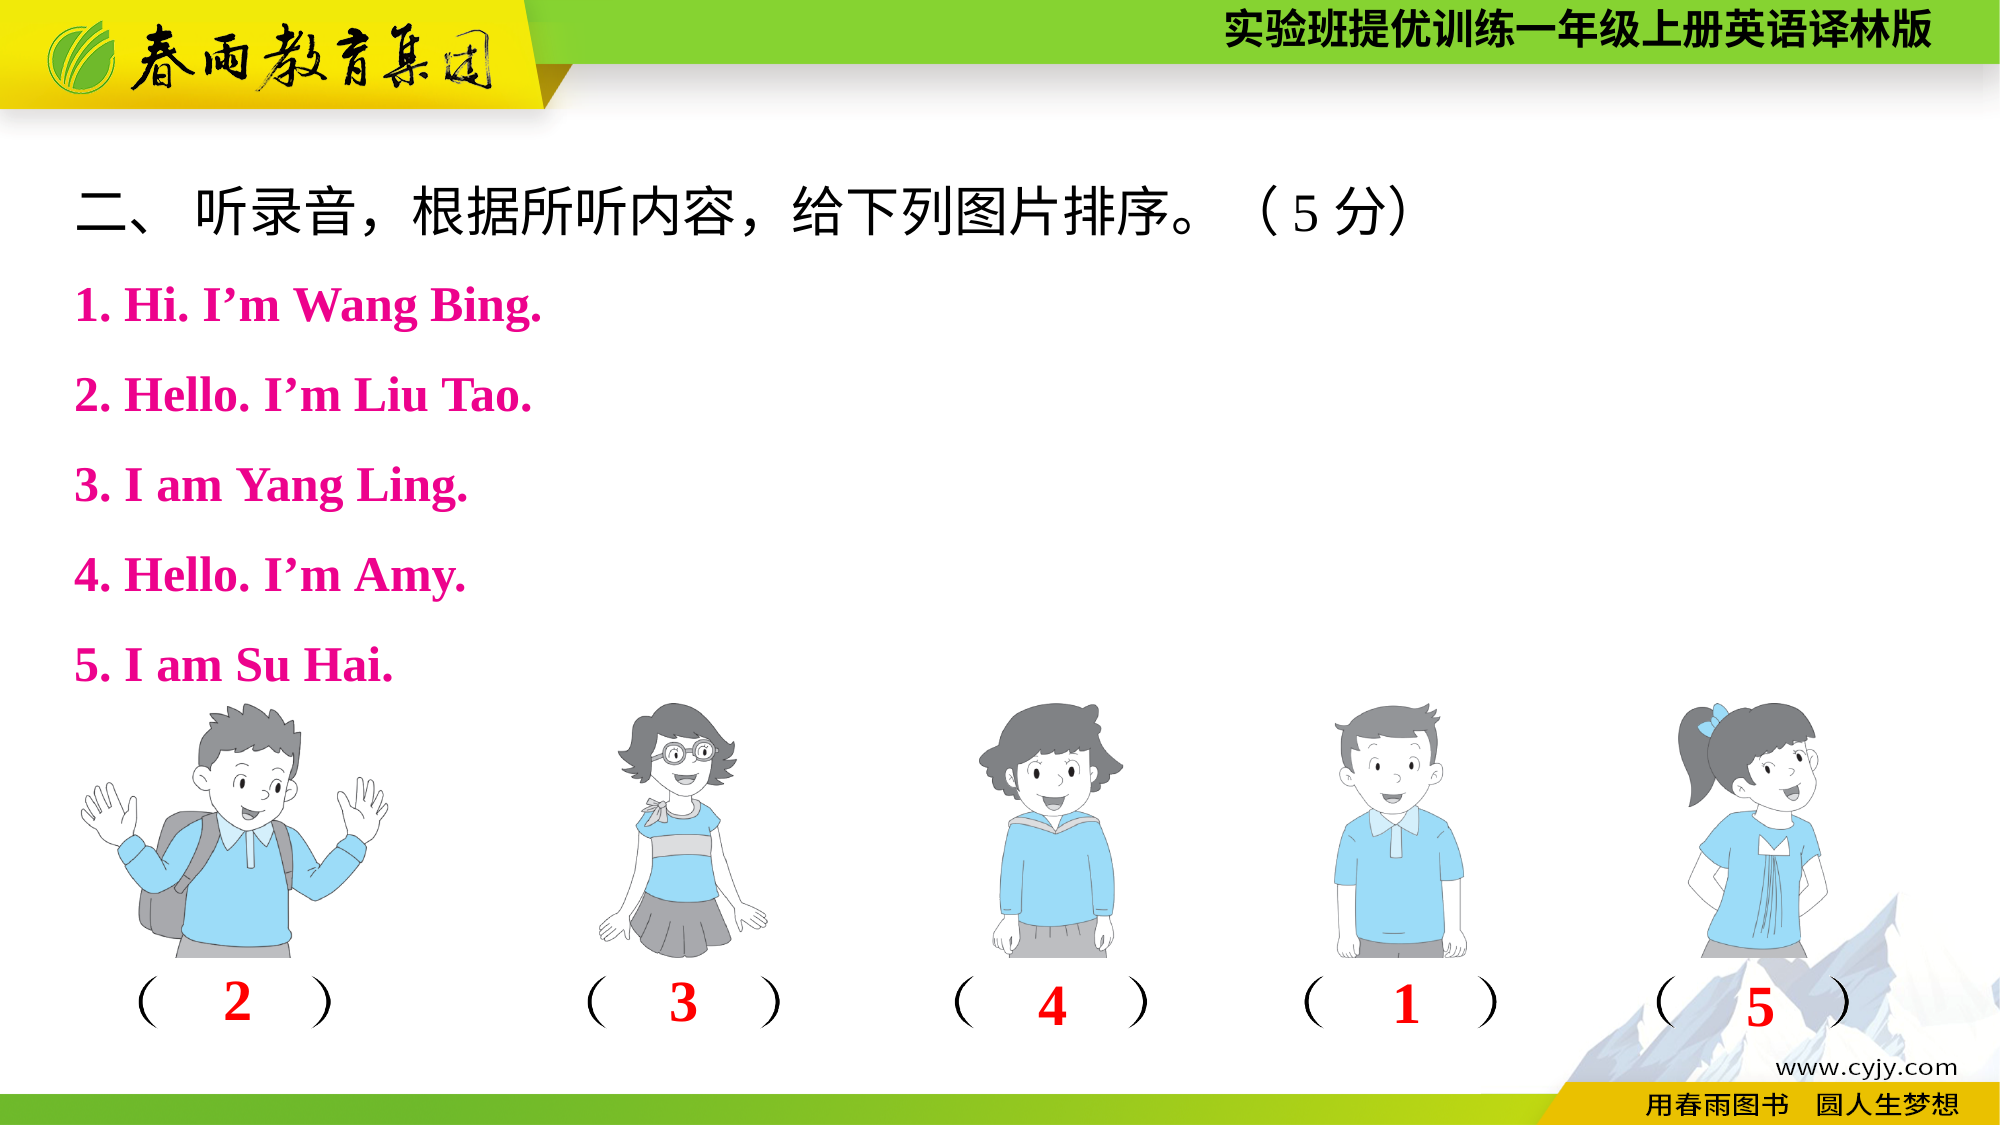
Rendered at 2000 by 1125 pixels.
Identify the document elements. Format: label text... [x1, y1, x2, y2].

picture [0, 0, 2000, 1125]
list 二、 听录音，根据所听内容，给下列图片排序。（5分） [59, 137, 1944, 233]
text_box 1. Hi. I’m Wang Bing. 2. Hello. I’m Liu Tao. 3. I am Yang Ling. 4. Hello. I’m Amy. 5. I am Su Hai. [59, 233, 1944, 699]
